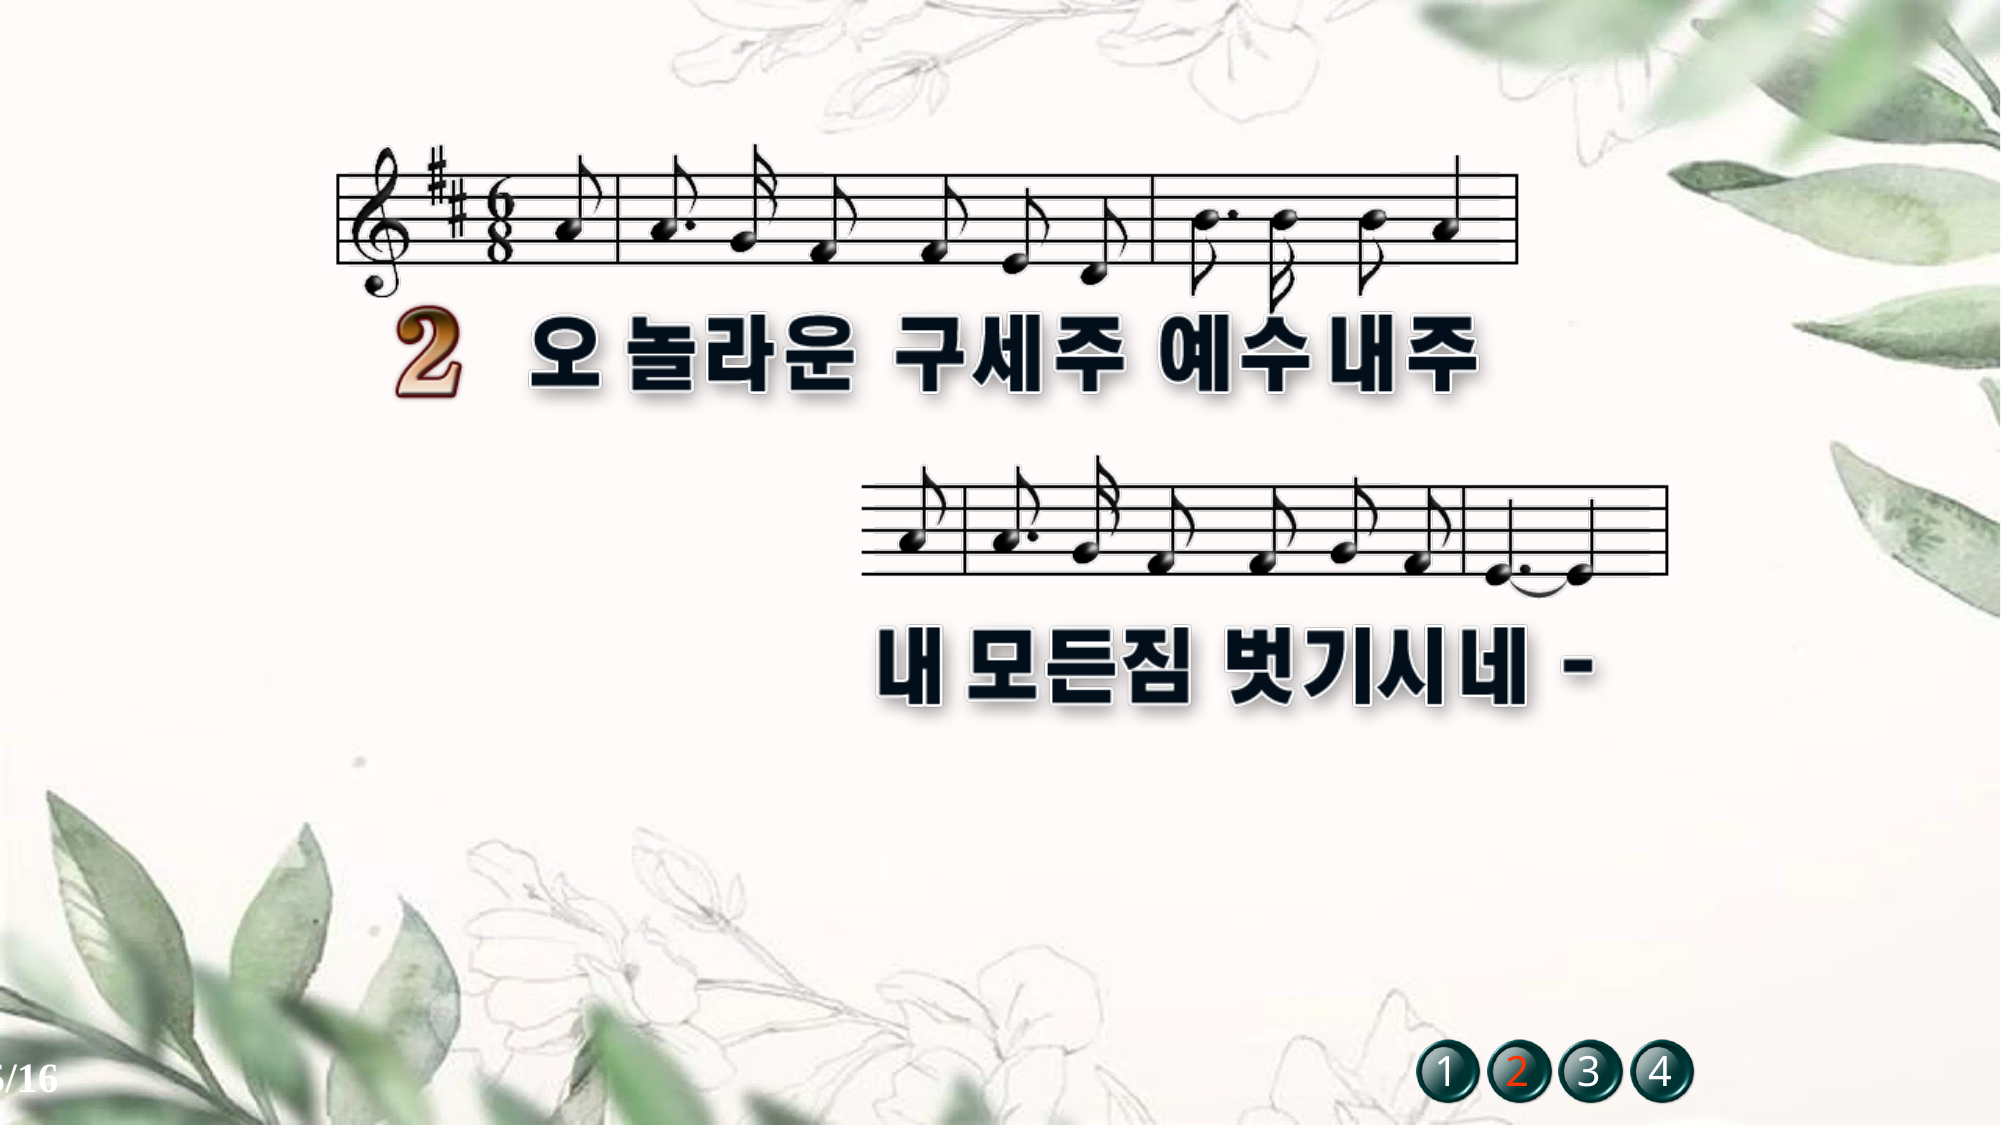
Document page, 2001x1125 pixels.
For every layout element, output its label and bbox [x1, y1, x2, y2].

text_box [1413, 1035, 1484, 1106]
text_box [1555, 1035, 1626, 1106]
picture [0, 0, 2001, 1125]
text_box [1627, 1035, 1697, 1106]
text_box [1484, 1035, 1555, 1106]
